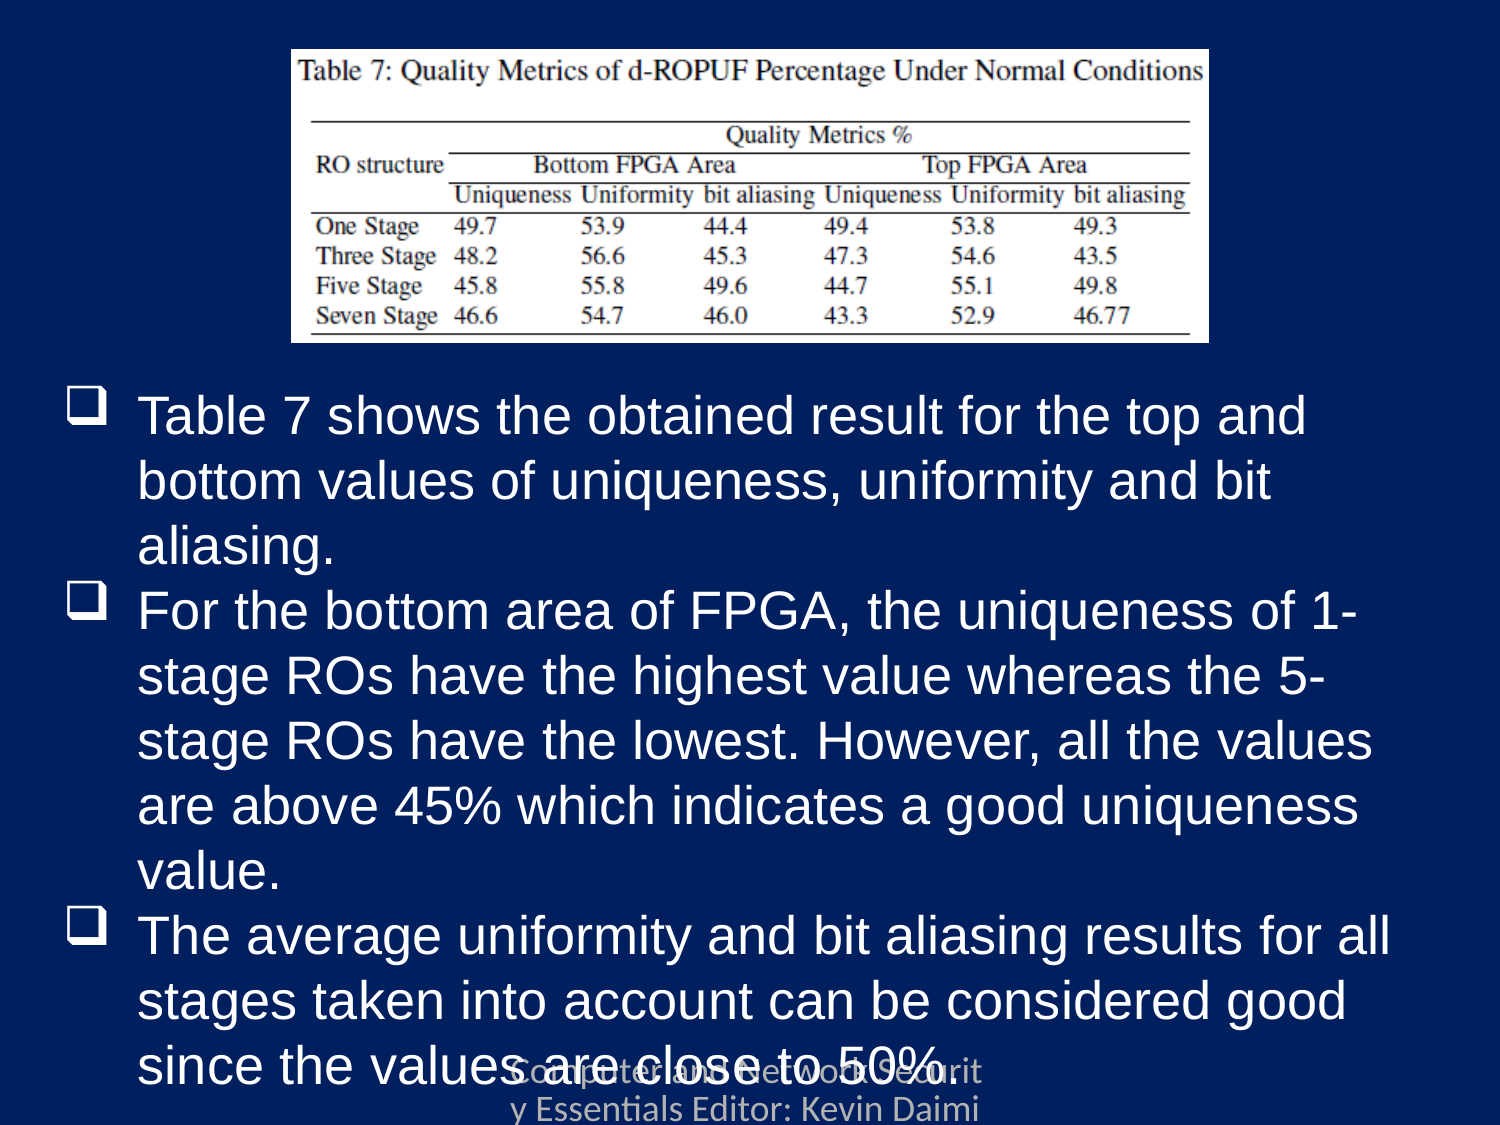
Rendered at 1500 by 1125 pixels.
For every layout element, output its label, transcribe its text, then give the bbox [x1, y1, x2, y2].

picture [291, 49, 1209, 343]
footer Computer and Network Security Essentials Editor: Kevin Daimi Associate Editors: Guillermo Francia, Levent Ertaul, Luis H. Encinas, Eman El-Sheikh Published by Springer [510, 1046, 990, 1103]
list Table 7 shows the obtained result for the top and bottom values of uniqueness, uniformity and bit aliasing. For the bottom area of FPGA, the uniqueness of 1-stage ROs have the highest value whereas the 5-stage ROs have the lowest. However, all the values are above 45% which indicates a good uniqueness value. The average uniformity and bit aliasing results for all stages taken into account can be considered good since the values are close to 50%. [62, 380, 1437, 1103]
